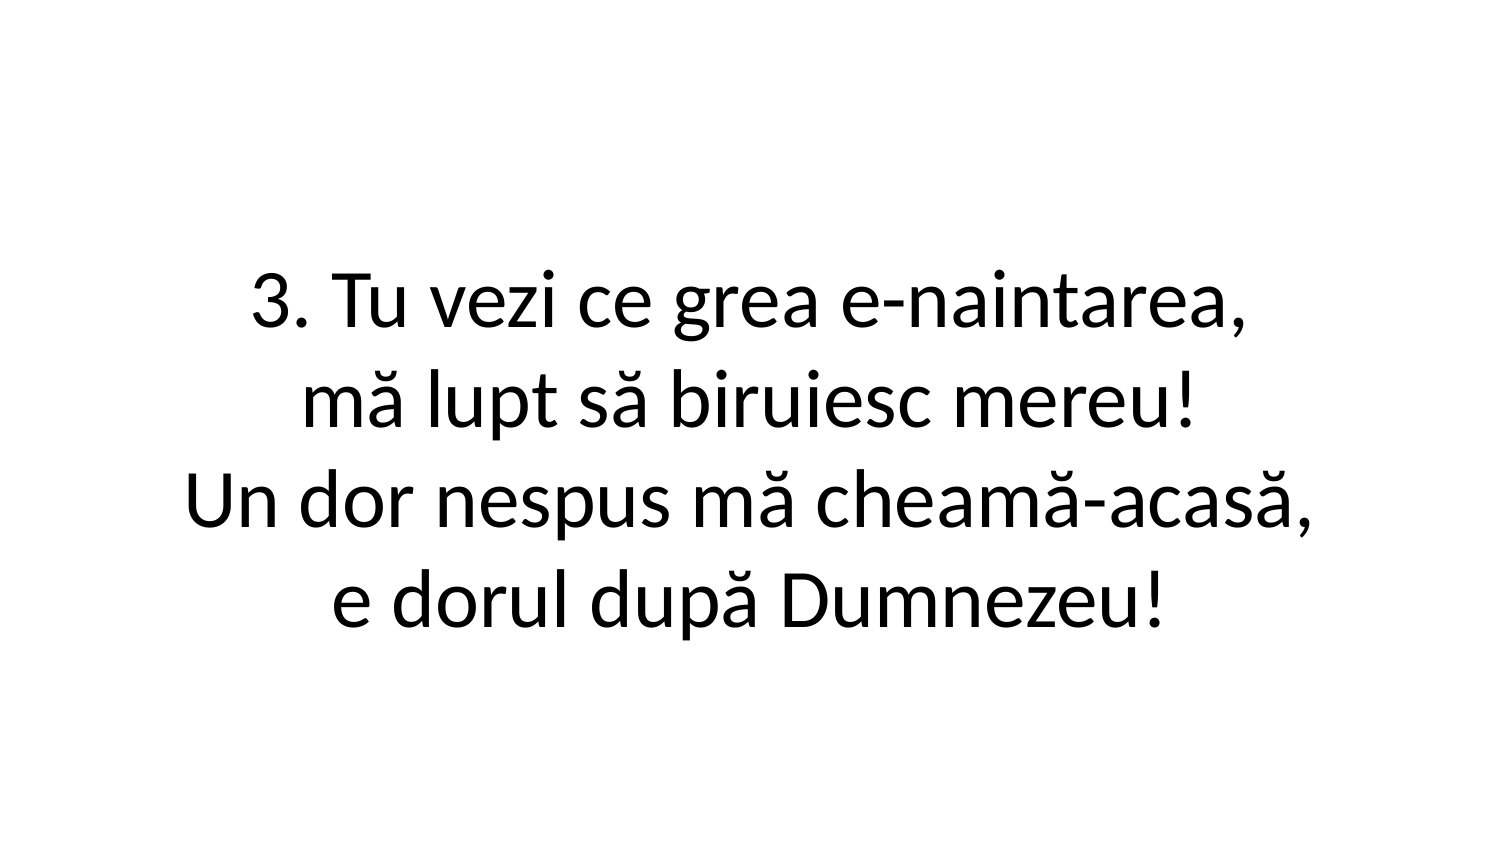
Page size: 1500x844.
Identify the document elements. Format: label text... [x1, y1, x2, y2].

text_box 3. Tu vezi ce grea e-naintarea, mă lupt să biruiesc mereu! Un dor nespus mă cheamă-acasă, e dorul după Dumnezeu! [168, 192, 1332, 652]
